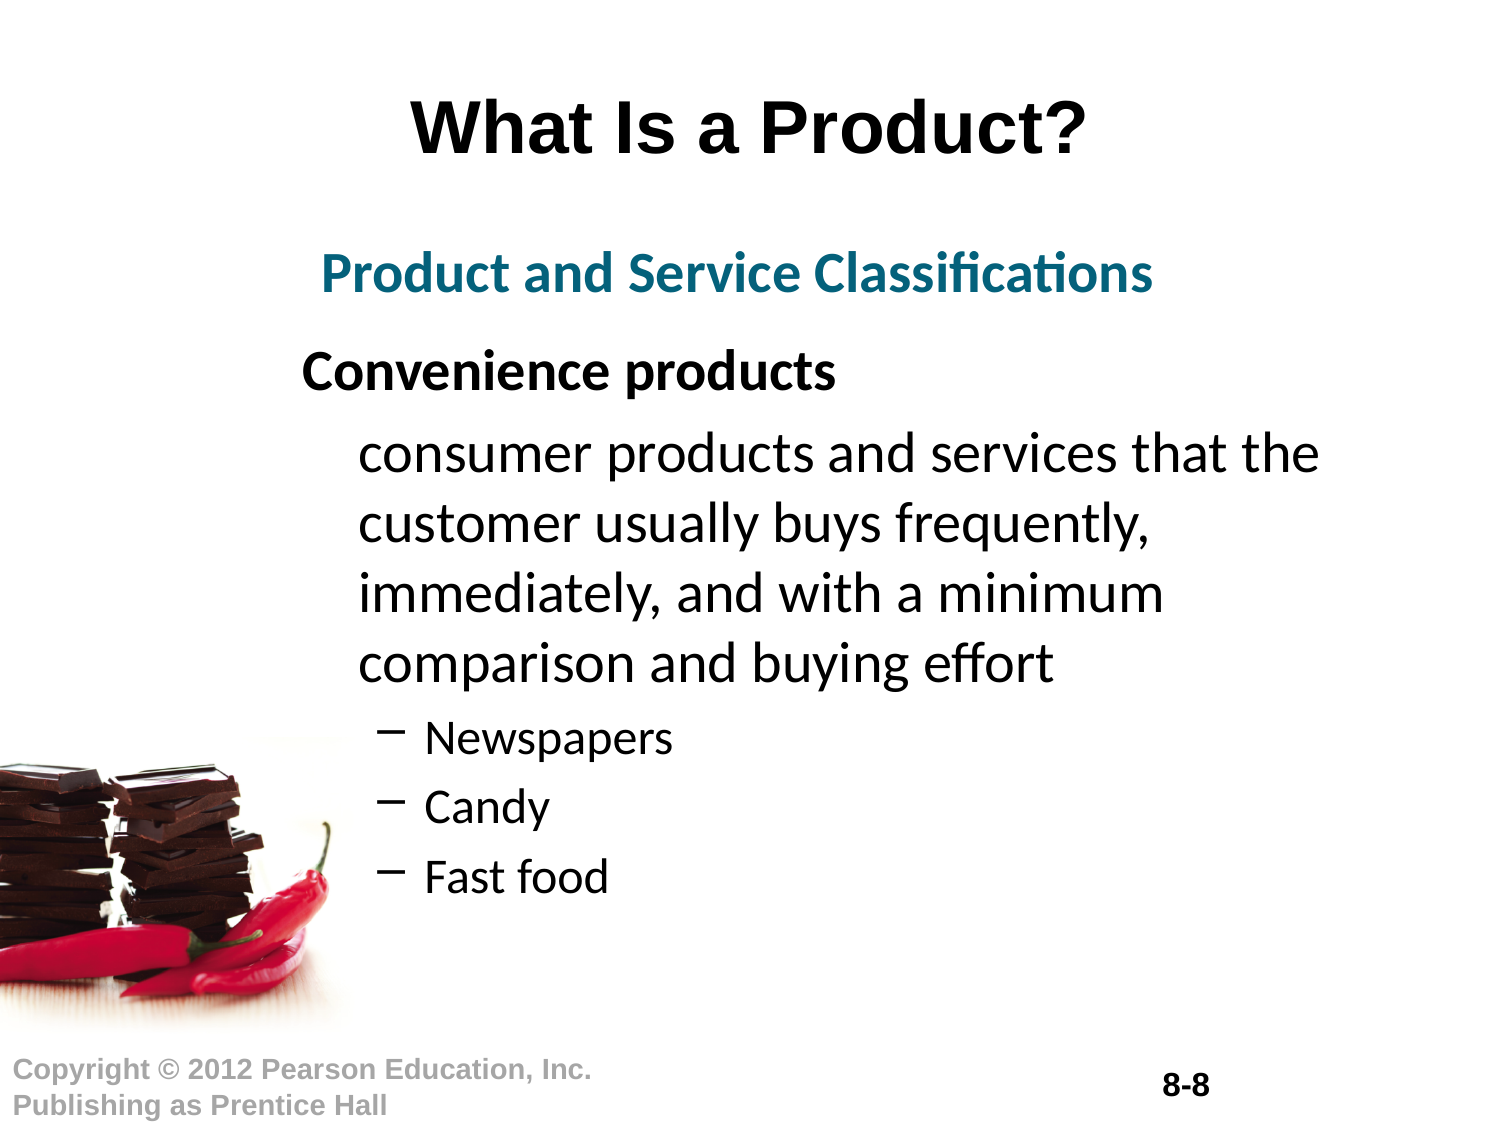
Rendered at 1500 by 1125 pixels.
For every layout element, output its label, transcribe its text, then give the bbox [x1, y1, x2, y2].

title What Is a Product? [112, 37, 1388, 226]
list Product and Service Classifications [149, 237, 1326, 301]
list Convenience products consumer products and services that the customer usually buys frequently, immediately, and with a minimum comparison and buying effort Newspapers Candy Fast food [287, 324, 1338, 1001]
picture [0, 737, 361, 1038]
